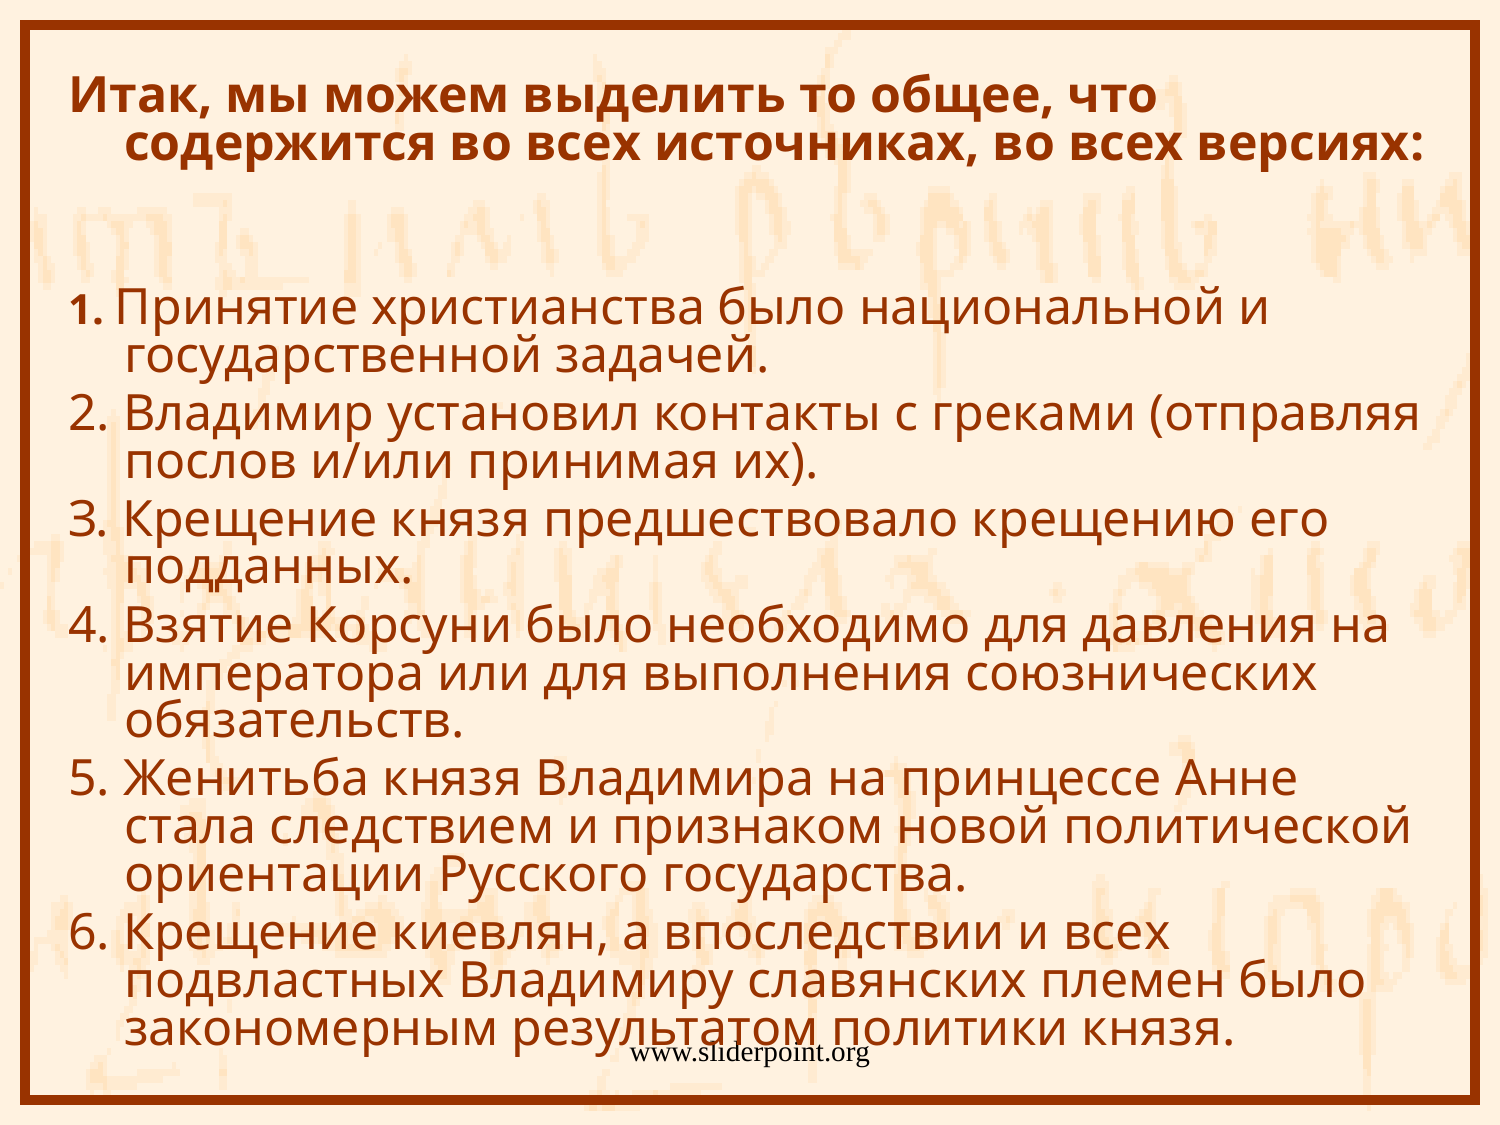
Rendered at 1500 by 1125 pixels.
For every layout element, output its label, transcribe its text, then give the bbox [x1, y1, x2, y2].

picture [0, 0, 1500, 1125]
list Итак, мы можем выделить то общее, что содержится во всех источниках, во всех версиях: 1. Принятие христианства было национальной и государственной задачей. 2. Владимир установил контакты с греками (отправляя послов и/или принимая их). З. Крещение князя предшествовало крещению его подданных. 4. Взятие Корсуни было необходимо для давления на императора или для выполнения союзнических обязательств. 5. Женитьба князя Владимира на принцессе Анне стала следствием и признаком новой политической ориентации Русского государства. 6. Крещение киевлян, а впоследствии и всех подвластных Владимиру славянских племен было закономерным результатом политики князя. [52, 66, 1448, 1083]
footer www.sliderpoint.org [512, 1024, 988, 1101]
